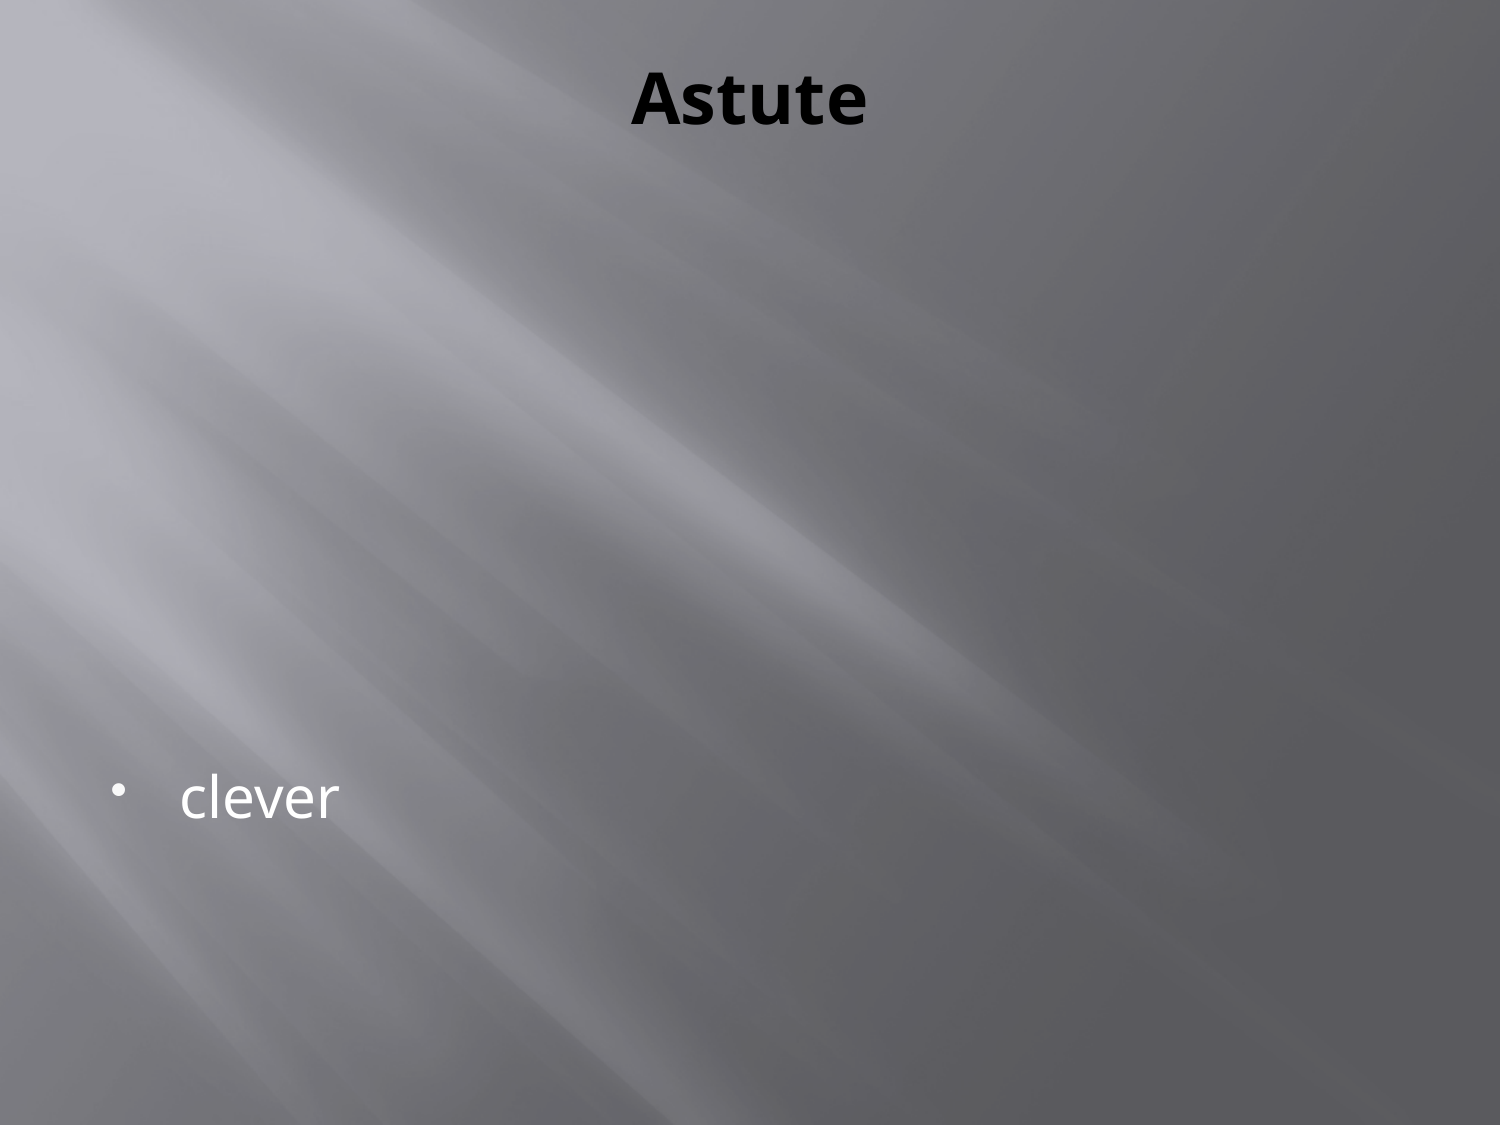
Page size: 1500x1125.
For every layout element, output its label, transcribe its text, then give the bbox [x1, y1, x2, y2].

list clever [75, 262, 1425, 1035]
title Astute [75, 45, 1425, 233]
